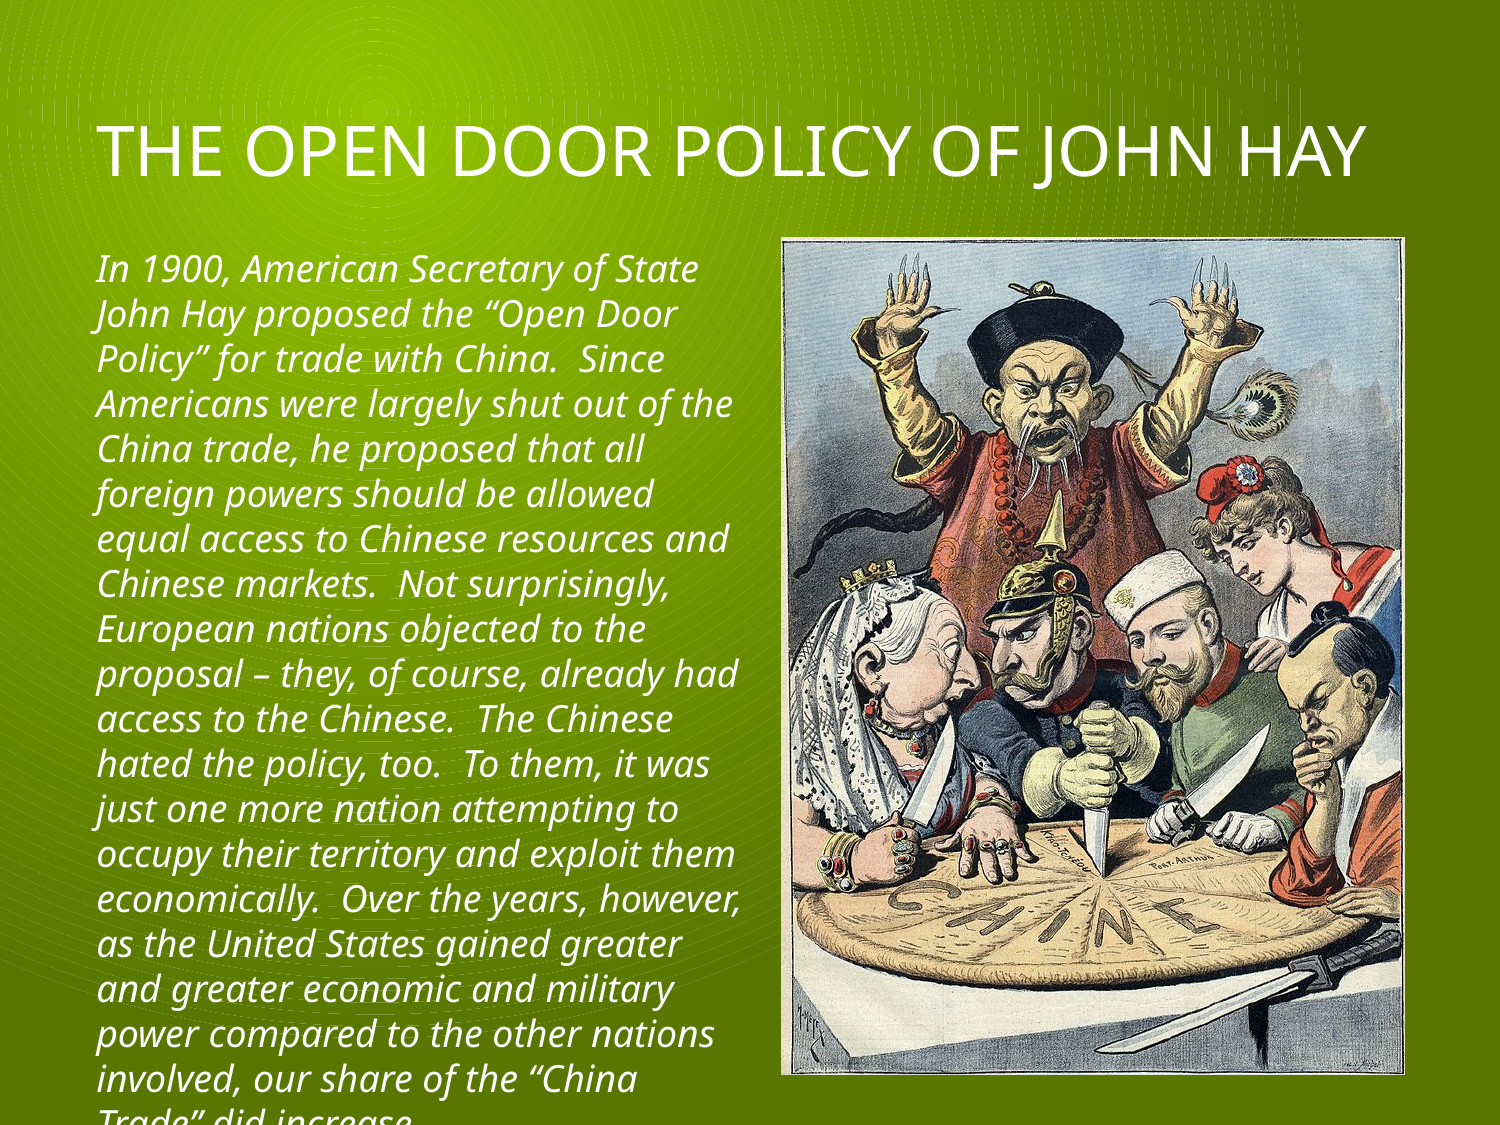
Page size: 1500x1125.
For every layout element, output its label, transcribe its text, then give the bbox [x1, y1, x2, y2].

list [781, 237, 1405, 1076]
list In 1900, American Secretary of State John Hay proposed the “Open Door Policy” for trade with China. Since Americans were largely shut out of the China trade, he proposed that all foreign powers should be allowed equal access to Chinese resources and Chinese markets. Not surprisingly, European nations objected to the proposal – they, of course, already had access to the Chinese. The Chinese hated the policy, too. To them, it was just one more nation attempting to occupy their territory and exploit them economically. Over the years, however, as the United States gained greater and greater economic and military power compared to the other nations involved, our share of the “China Trade” did increase. [81, 237, 765, 1075]
title The Open Door Policy of John Hay [81, 99, 1388, 271]
